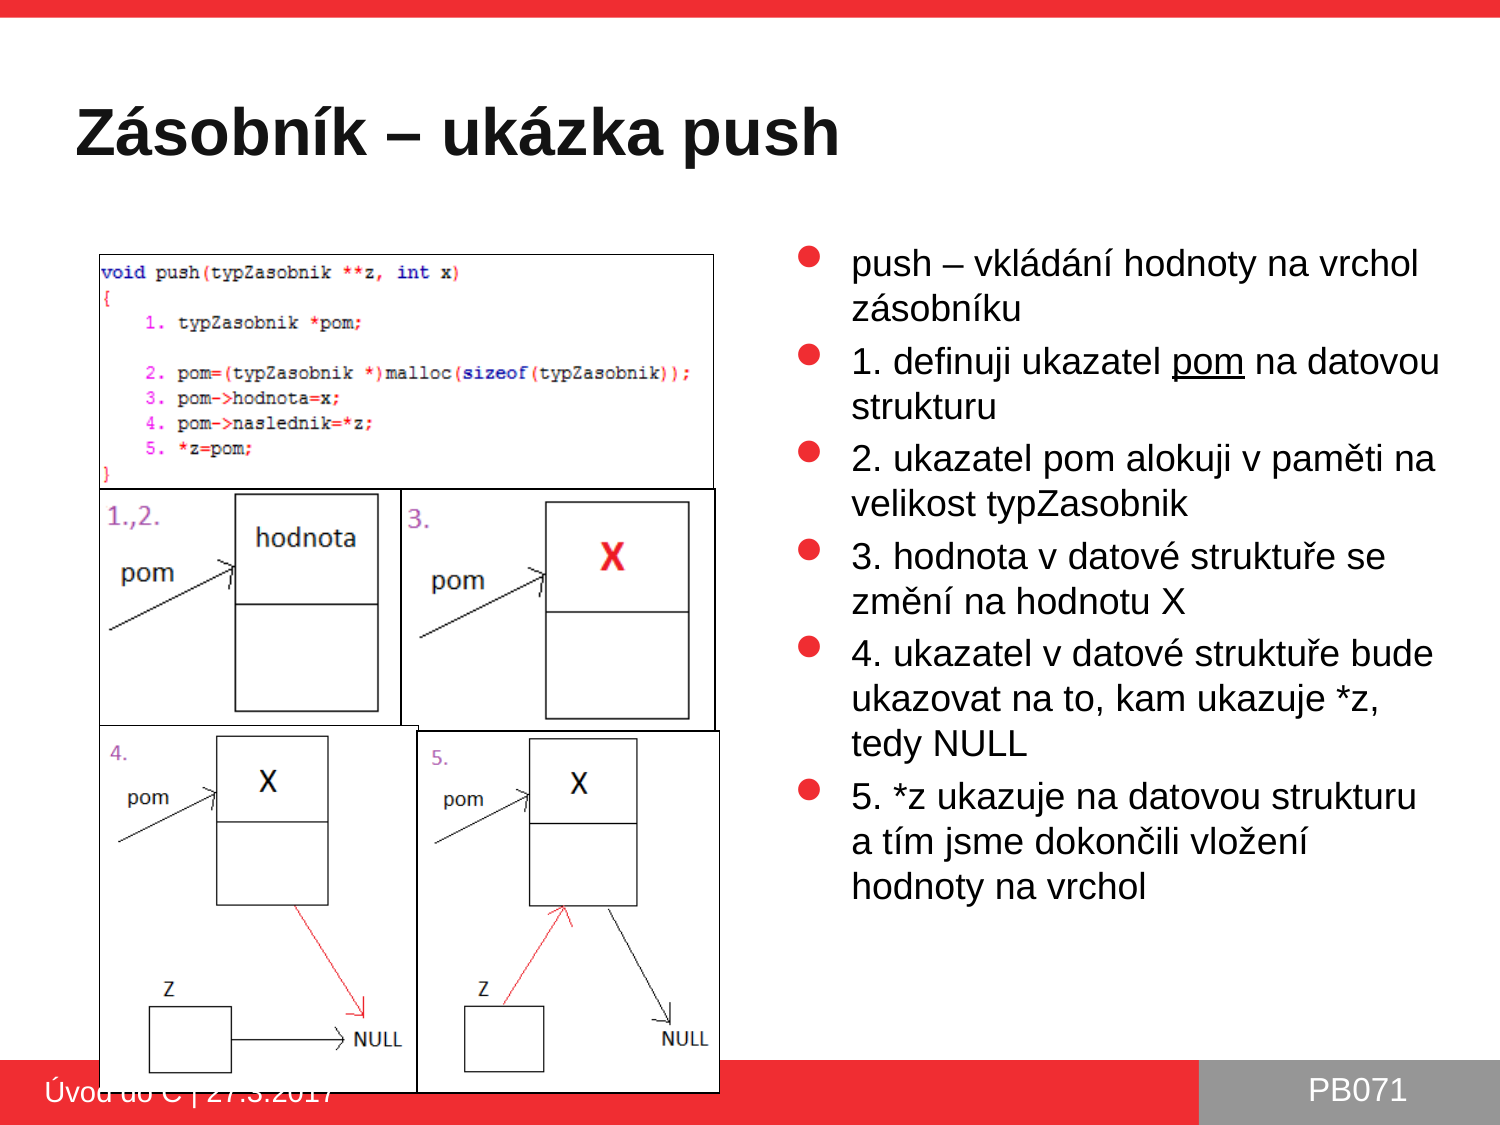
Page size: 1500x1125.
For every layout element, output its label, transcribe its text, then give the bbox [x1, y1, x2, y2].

list push – vkládání hodnoty na vrchol zásobníku 1. definuji ukazatel pom na datovou strukturu 2. ukazatel pom alokuji v paměti na velikost typZasobnik 3. hodnota v datové struktuře se změní na hodnotu X 4. ukazatel v datové struktuře bude ukazovat na to, kam ukazuje *z, tedy NULL 5. *z ukazuje na datovou strukturu a tím jsme dokončili vložení hodnoty na vrchol [780, 231, 1459, 1024]
picture [99, 255, 719, 1093]
footer Úvod do C | 27.3.2017 [29, 1065, 1199, 1125]
title Zásobník – ukázka push [75, 45, 1471, 208]
